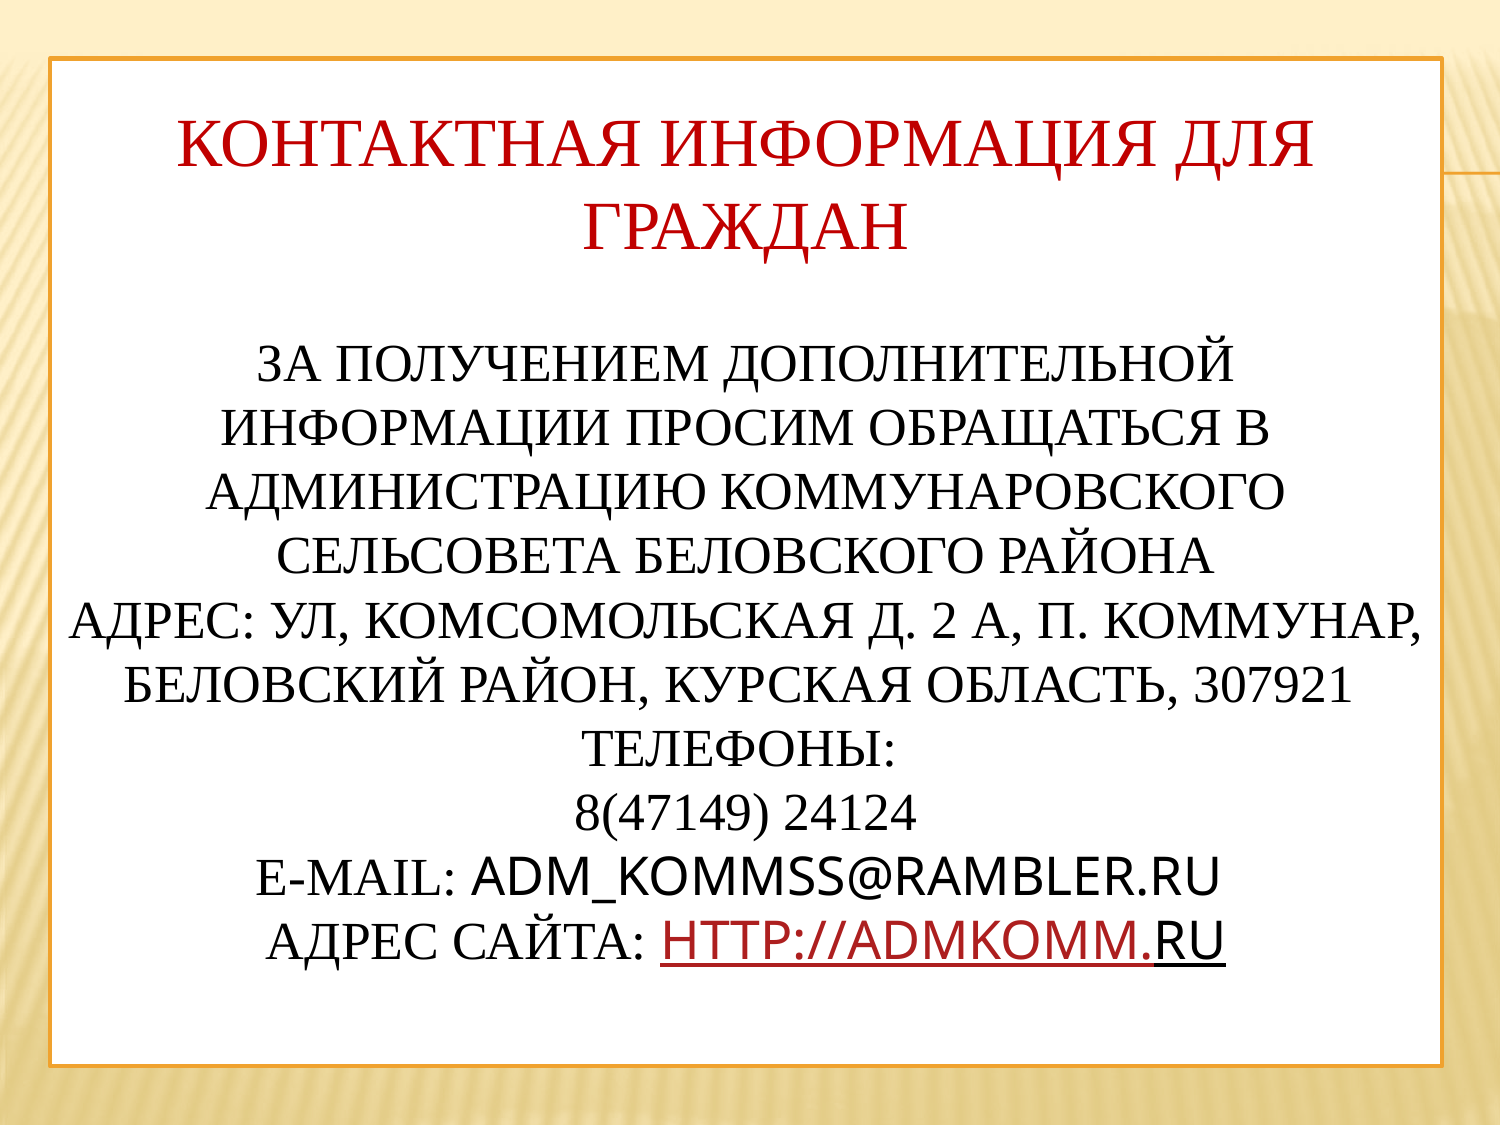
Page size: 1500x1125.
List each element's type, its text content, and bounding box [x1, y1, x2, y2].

title Контактная информация для граждан За получением дополнительной информации просим обращаться в администрацию коммунаровского сельсовета Беловского района Адрес: ул, комсомольская д. 2 А, п. коммунар, Беловский район, Курская область, 307921 Телефоны: 8(47149) 24124 E-mail: adm_kommss@rambler.ru Адрес сайта: http://admkomm.ru [48, 56, 1444, 1068]
